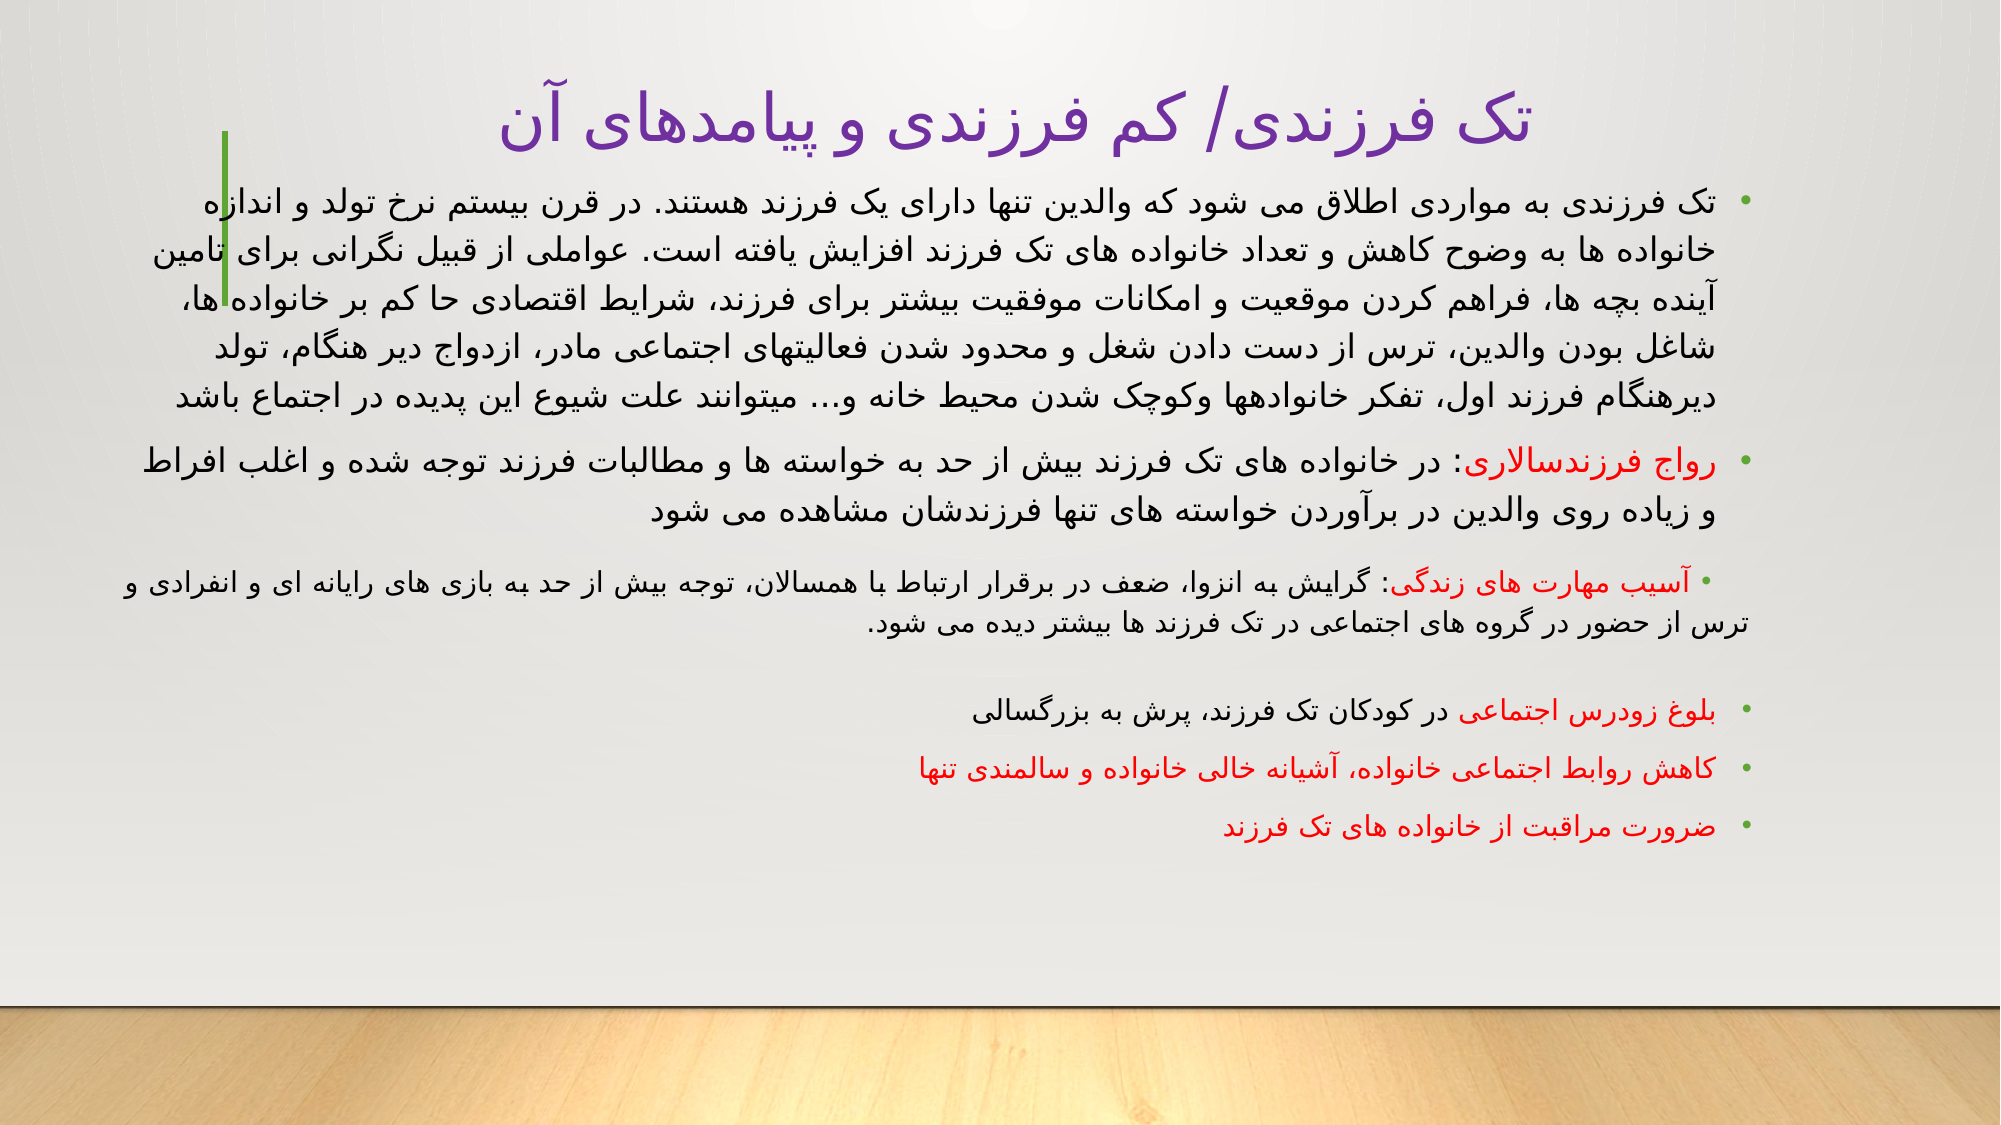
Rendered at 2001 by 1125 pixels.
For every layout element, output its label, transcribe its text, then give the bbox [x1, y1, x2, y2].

title تک فرزندی/ کم فرزندی و پیامدهای آن [235, 9, 1797, 164]
picture [0, 1006, 2000, 1125]
list تک فرزندی به مواردی اطلاق می شود که والدین تنها دارای یک فرزند هستند. در قرن بیستم نرخ تولد و اندازه خانواده ها به وضوح کاهش و تعداد خانواده های تک فرزند افزایش یافته است. عواملی از قبیل نگرانی برای تامین آینده بچه ها، فراهم کردن موقعیت و امکانات موفقیت بیشتر برای فرزند، شرایط اقتصادی حا کم بر خانواده ها، شاغل بودن والدین، ترس از دست دادن شغل و محدود شدن فعالیتهای اجتماعی مادر، ازدواج دیر هنگام، تولد دیرهنگام فرزند اول، تفکر خانوادهها وکوچک شدن محیط خانه و... میتوانند علت شیوع این پدیده در اجتماع باشد رواج فرزندسالاری: در خانواده های تک فرزند بیش از حد به خواسته ها و مطالبات فرزند توجه شده و اغلب افراط و زیاده روی والدین در برآوردن خواسته های تنها فرزندشان مشاهده می شود آسیب مهارت های زندگی: گرایش به انزوا، ضعف در برقرار ارتباط با همسالان، توجه بیش از حد به بازی های رایانه ای و انفرادی و ترس از حضور در گروه های اجتماعی در تک فرزند ها بیشتر دیده می شود. بلوغ زودرس اجتماعی در کودکان تک فرزند، پرش به بزرگسالی کاهش روابط اجتماعی خانواده، آشیانه خالی خانواده و سالمندی تنها ضرورت مراقبت از خانواده های تک فرزند [108, 163, 1765, 852]
